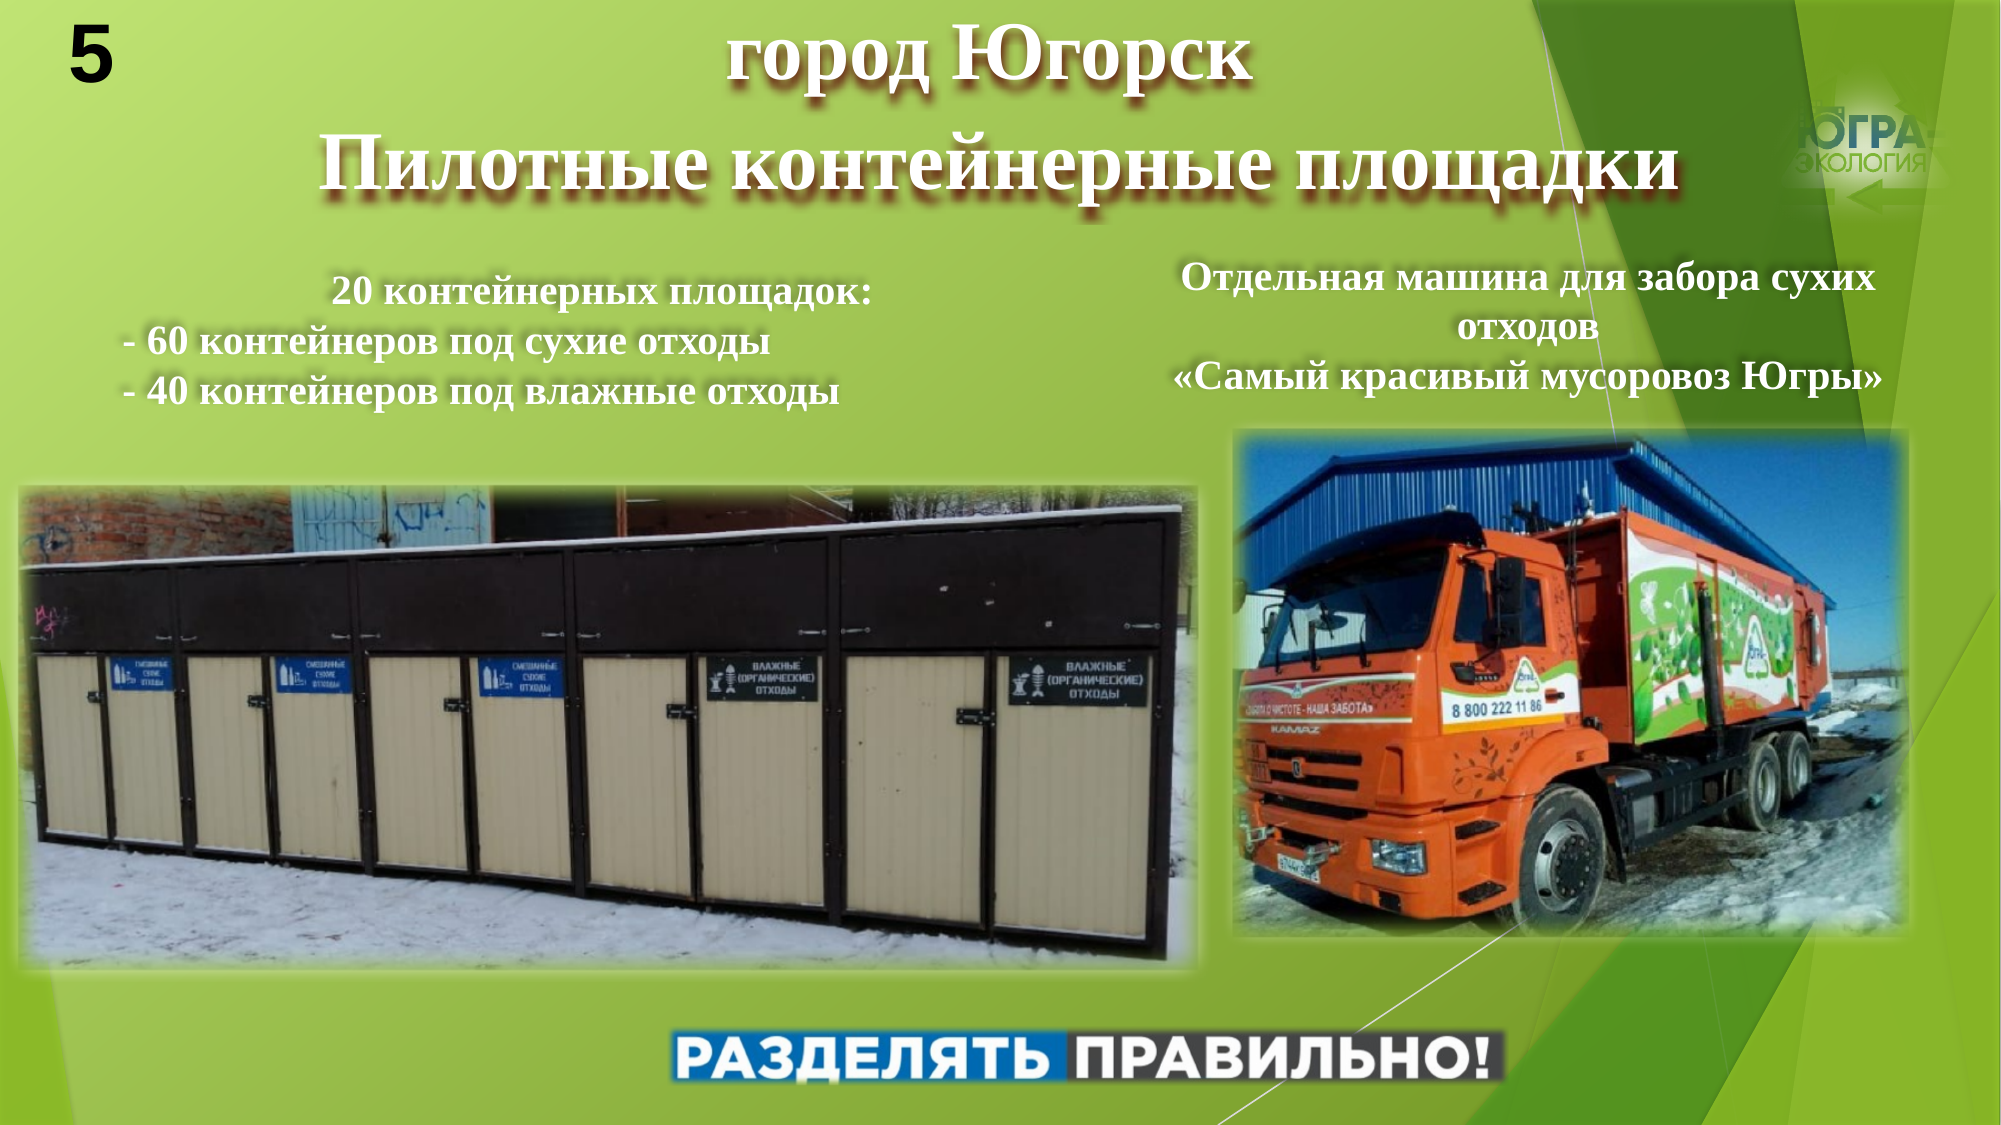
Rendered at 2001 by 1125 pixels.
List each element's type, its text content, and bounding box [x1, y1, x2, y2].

picture [17, 484, 1198, 970]
picture [1696, 0, 2000, 246]
picture [1219, 416, 1921, 949]
picture [666, 1025, 1509, 1086]
text_box 20 контейнерных площадок: - 60 контейнеров под сухие отходы - 40 контейнеров под влажные отходы [107, 255, 1108, 420]
text_box город Югорск Пилотные контейнерные площадки [0, 0, 1691, 118]
text_box 5 [17, 19, 130, 80]
text_box Отдельная машина для забора сухих отходов «Самый красивый мусоровоз Югры» [1107, 240, 1949, 406]
